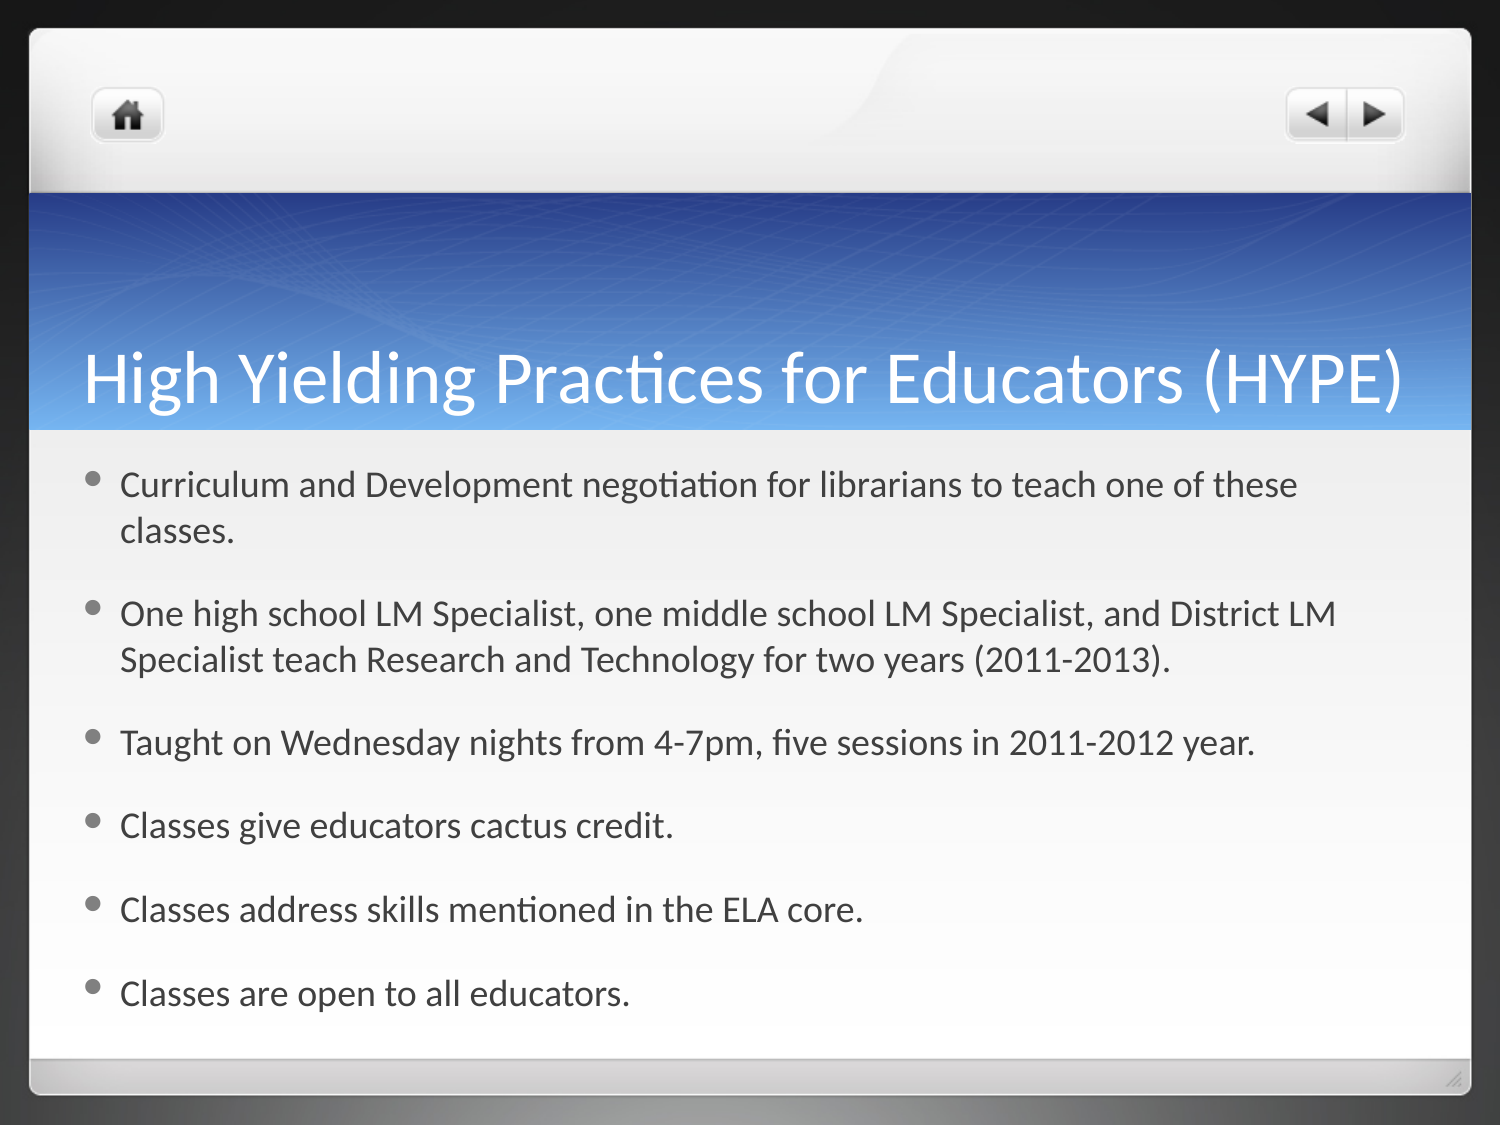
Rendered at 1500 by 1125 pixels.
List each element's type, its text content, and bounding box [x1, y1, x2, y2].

title High Yielding Practices for Educators (HYPE) [68, 238, 1432, 427]
picture [0, 0, 1500, 1125]
list Curriculum and Development negotiation for librarians to teach one of these classes. One high school LM Specialist, one middle school LM Specialist, and District LM Specialist teach Research and Technology for two years (2011-2013). Taught on Wednesday nights from 4-7pm, five sessions in 2011-2012 year. Classes give educators cactus credit. Classes address skills mentioned in the ELA core. Classes are open to all educators. [68, 452, 1432, 1025]
